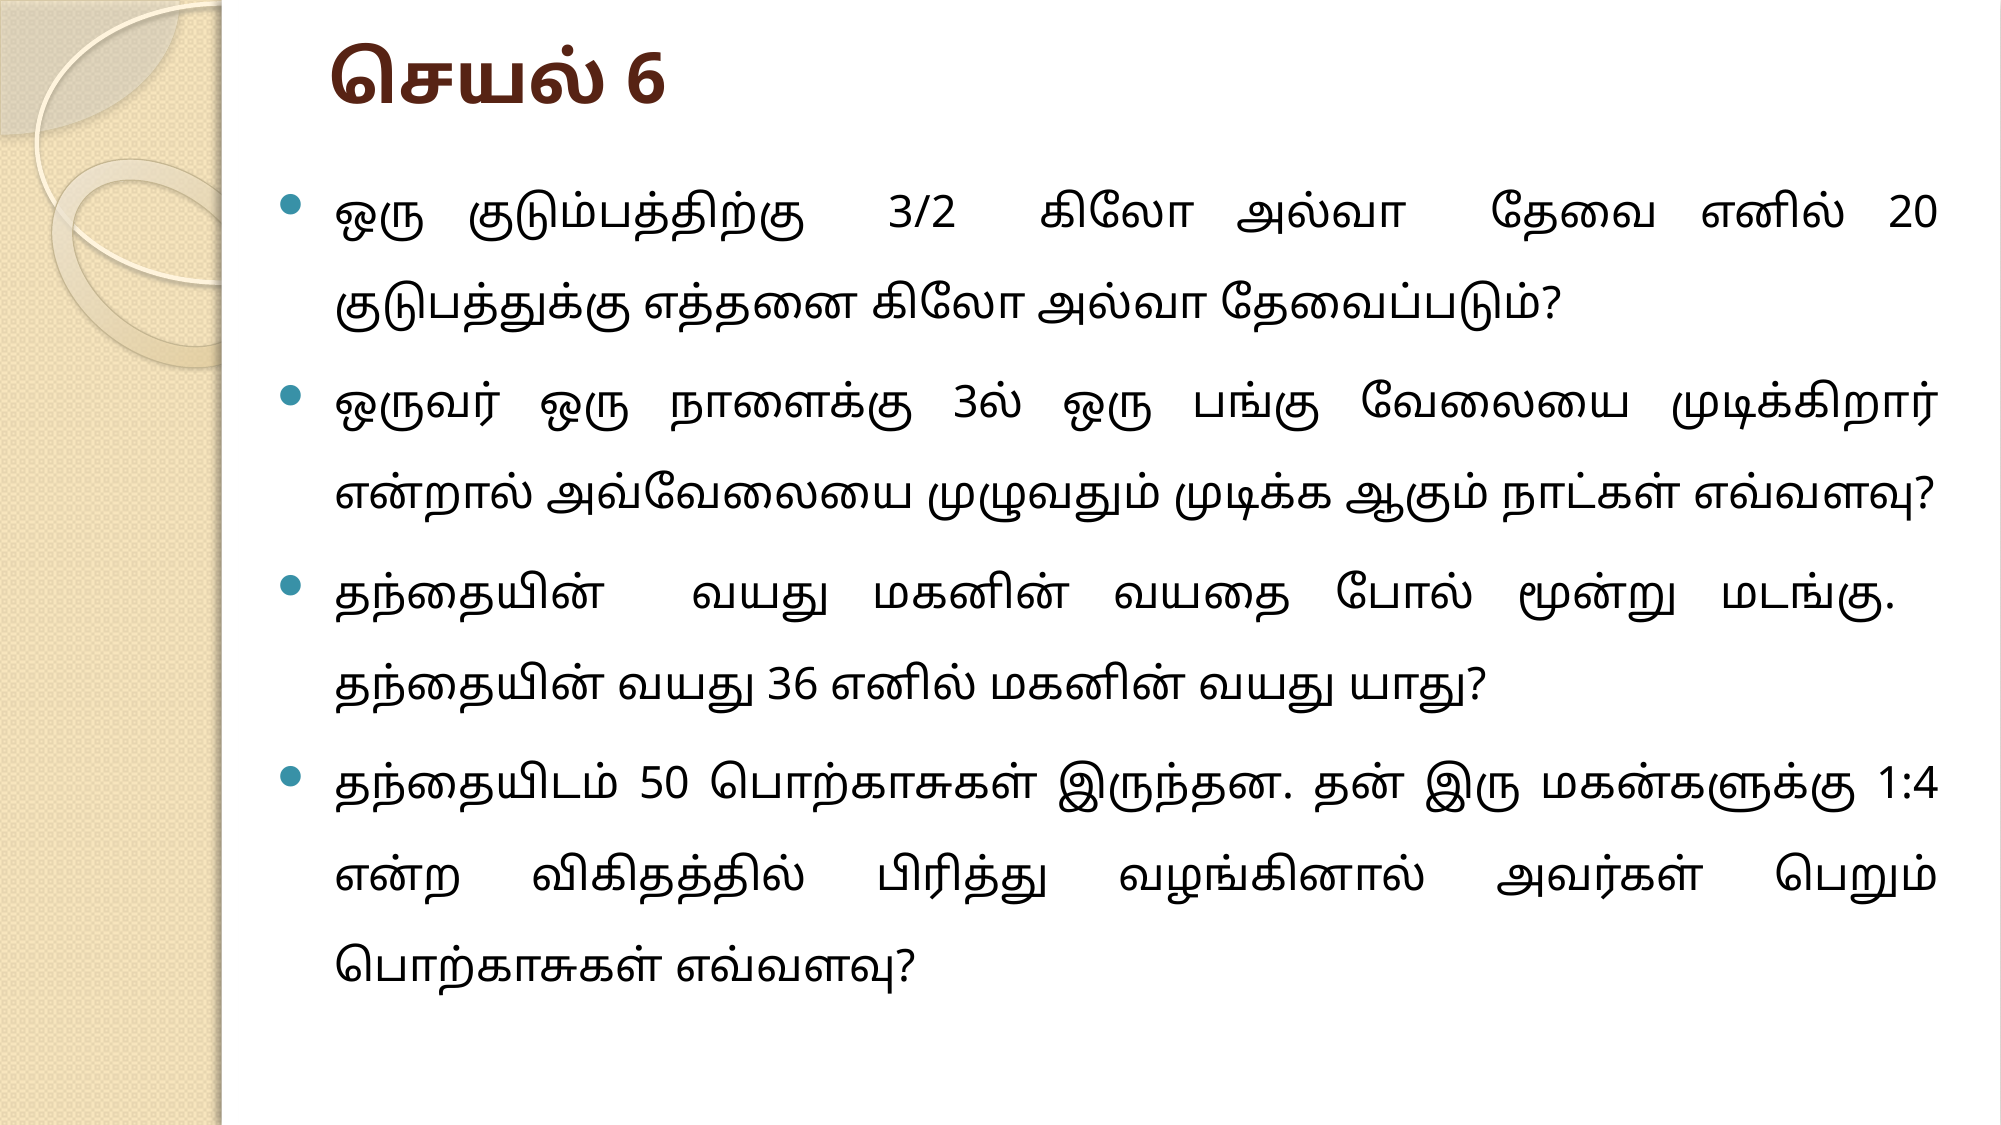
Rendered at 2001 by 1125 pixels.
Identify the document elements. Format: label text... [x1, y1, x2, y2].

list ஒரு குடும்பத்திற்கு 3/2 கிலோ அல்வா தேவை எனில் 20 குடுபத்துக்கு எத்தனை கிலோ அல்வா தேவைப்படும்? ஒருவர் ஒரு நாளைக்கு 3ல் ஒரு பங்கு வேலையை முடிக்கிறார் என்றால் அவ்வேலையை முழுவதும் முடிக்க ஆகும் நாட்கள் எவ்வளவு? தந்தையின் வயது மகனின் வயதை போல் மூன்று மடங்கு. தந்தையின் வயது 36 எனில் மகனின் வயது யாது? தந்தையிடம் 50 பொற்காசுகள் இருந்தன. தன் இரு மகன்களுக்கு 1:4 என்ற விகிதத்தில் பிரித்து வழங்கினால் அவர்கள் பெறும் பொற்காசுகள் எவ்வளவு? [262, 137, 1954, 1088]
title செயல் 6 [313, 24, 1954, 125]
